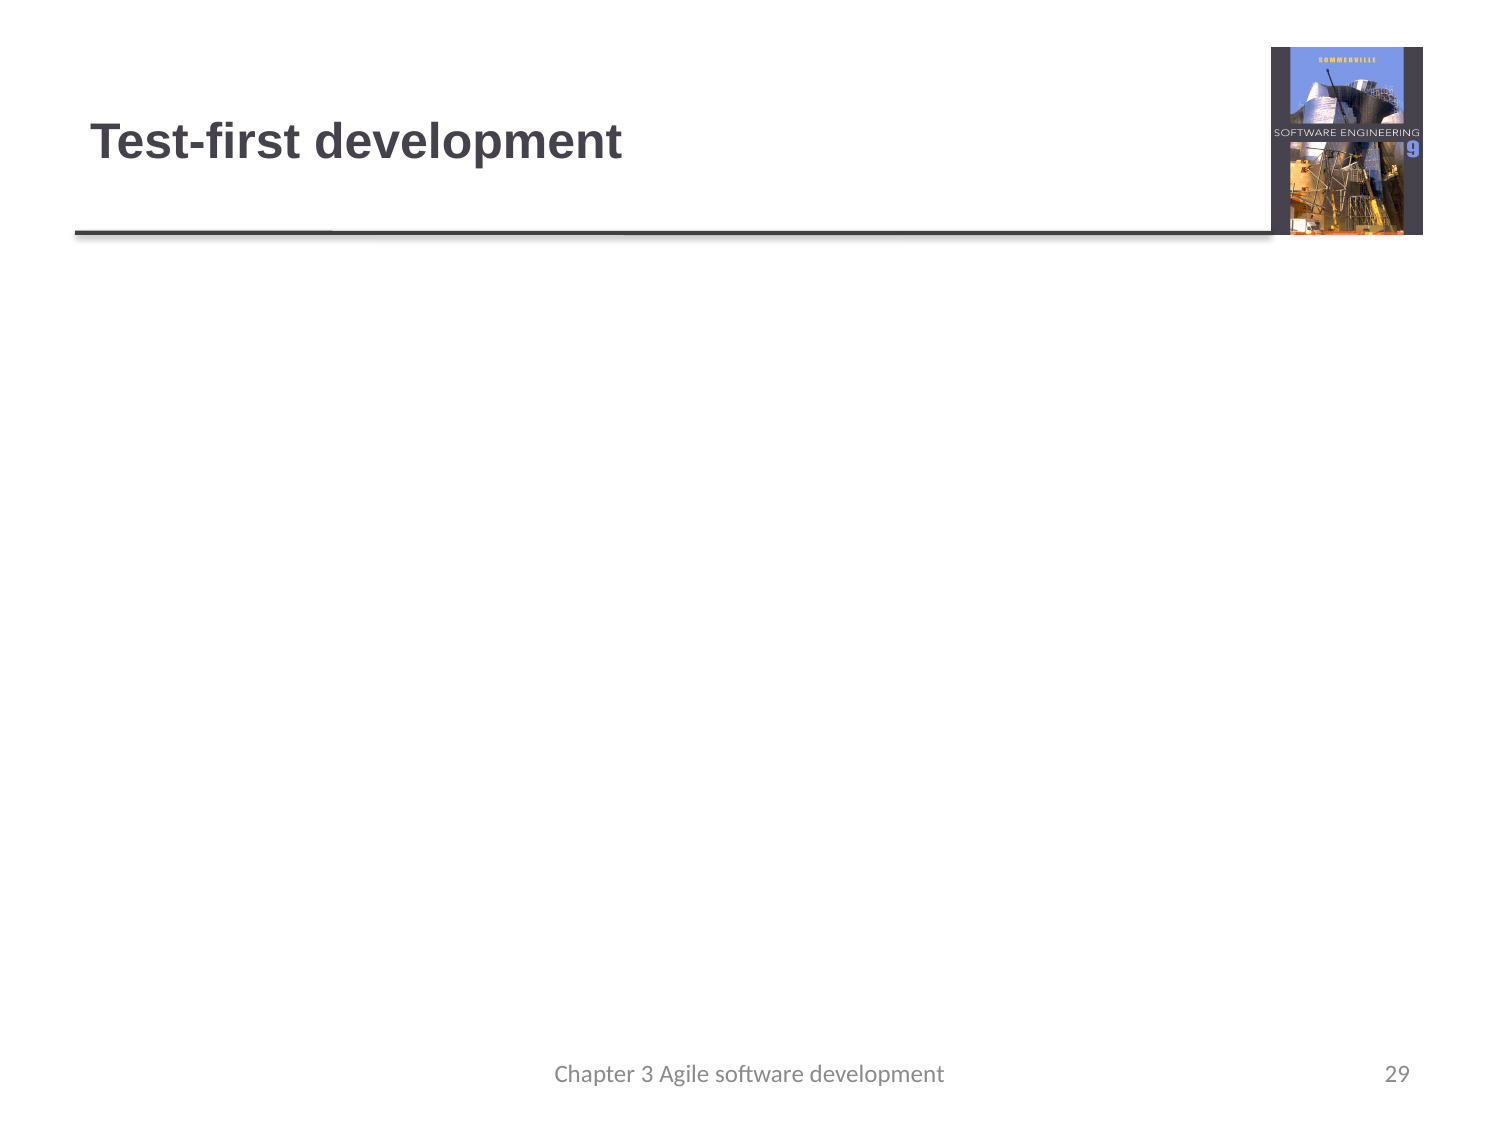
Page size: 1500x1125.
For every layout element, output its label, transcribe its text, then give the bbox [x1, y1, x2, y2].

footer Chapter 3 Agile software development [512, 1042, 988, 1103]
title Test-first development [74, 44, 1272, 233]
slide_number 29 [1074, 1042, 1425, 1103]
picture [1272, 47, 1423, 235]
